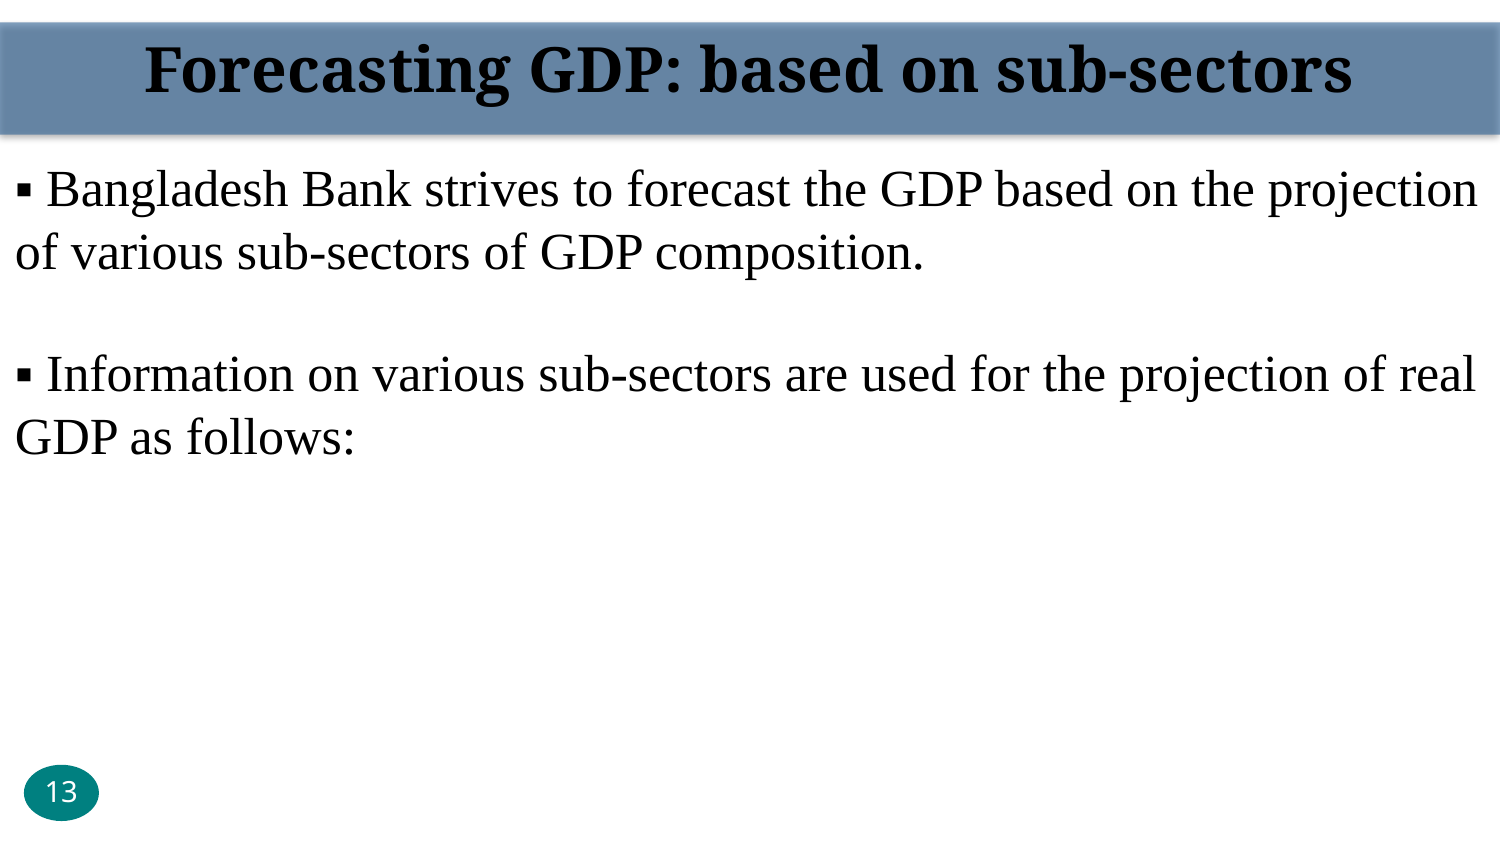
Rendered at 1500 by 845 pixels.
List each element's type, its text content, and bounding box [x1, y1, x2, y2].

slide_number 13 [23, 764, 99, 822]
text_box ▪ Bangladesh Bank strives to forecast the GDP based on the projection of various sub-sectors of GDP composition. ▪ Information on various sub-sectors are used for the projection of real GDP as follows: [0, 147, 1500, 472]
text_box Forecasting GDP: based on sub-sectors [0, 22, 1500, 112]
